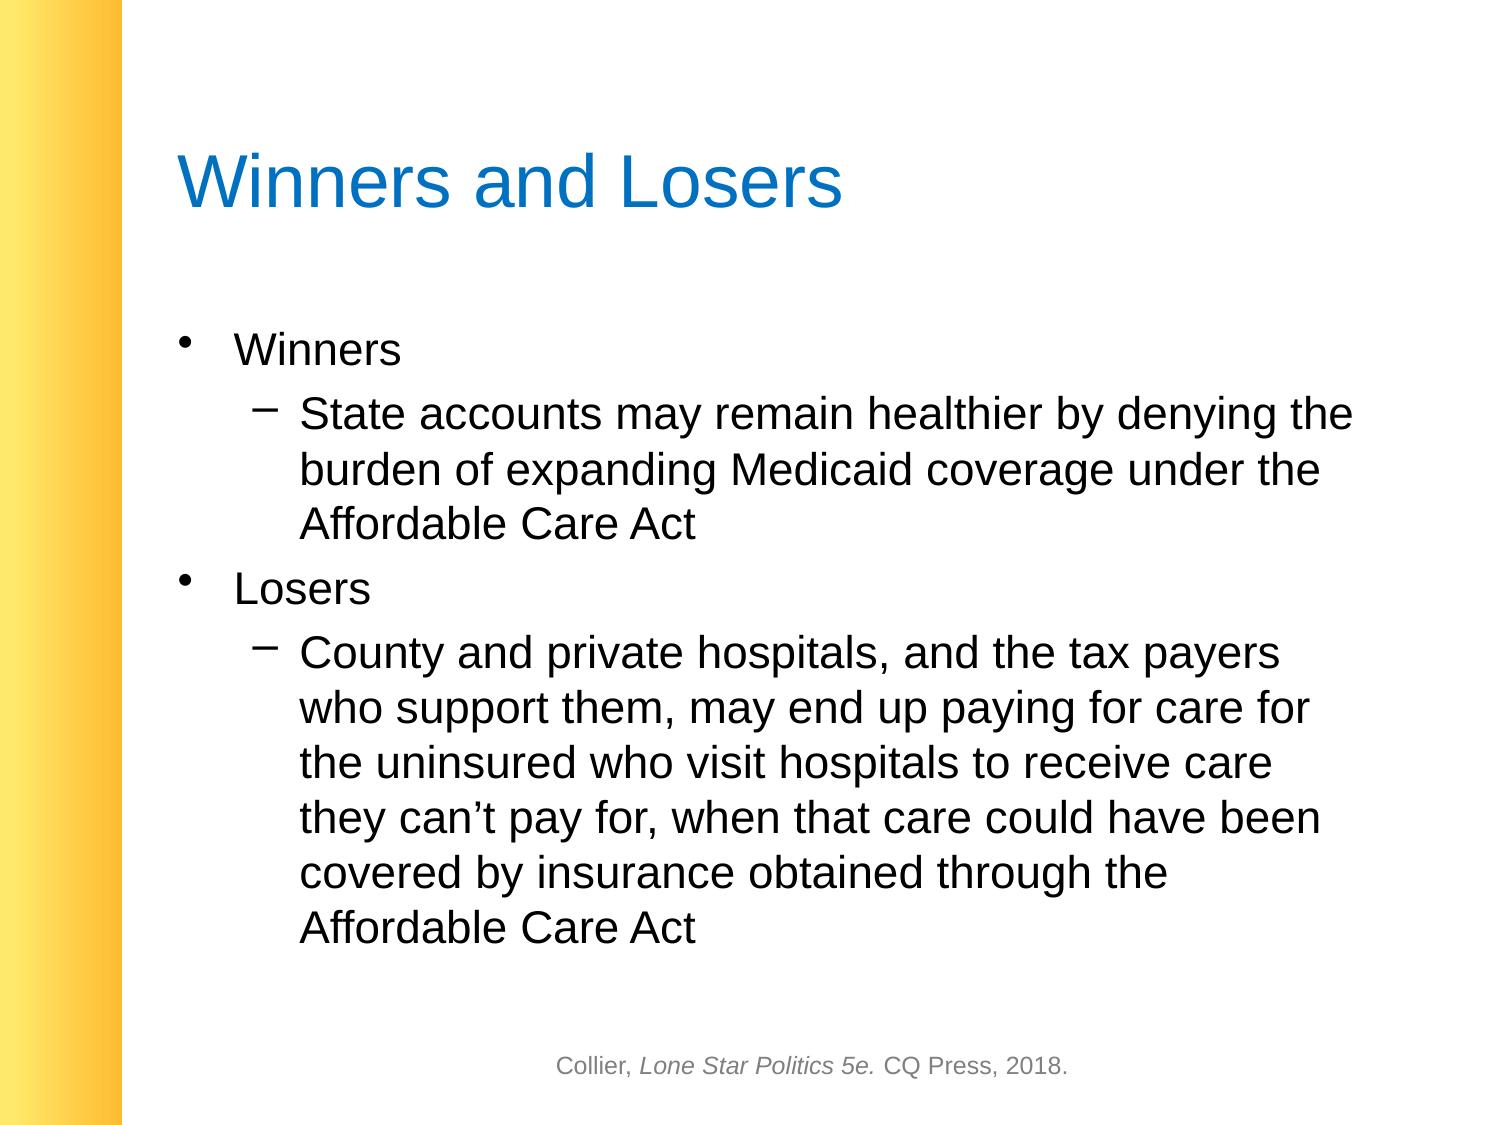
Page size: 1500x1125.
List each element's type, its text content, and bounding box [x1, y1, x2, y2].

list Winners State accounts may remain healthier by denying the burden of expanding Medicaid coverage under the Affordable Care Act Losers County and private hospitals, and the tax payers who support them, may end up paying for care for the uninsured who visit hospitals to receive care they can’t pay for, when that care could have been covered by insurance obtained through the Affordable Care Act [162, 313, 1388, 1088]
title Winners and Losers [162, 125, 1475, 313]
text_box Collier, Lone Star Politics 5e. CQ Press, 2018. [525, 1042, 1100, 1087]
picture [0, 0, 1500, 1125]
